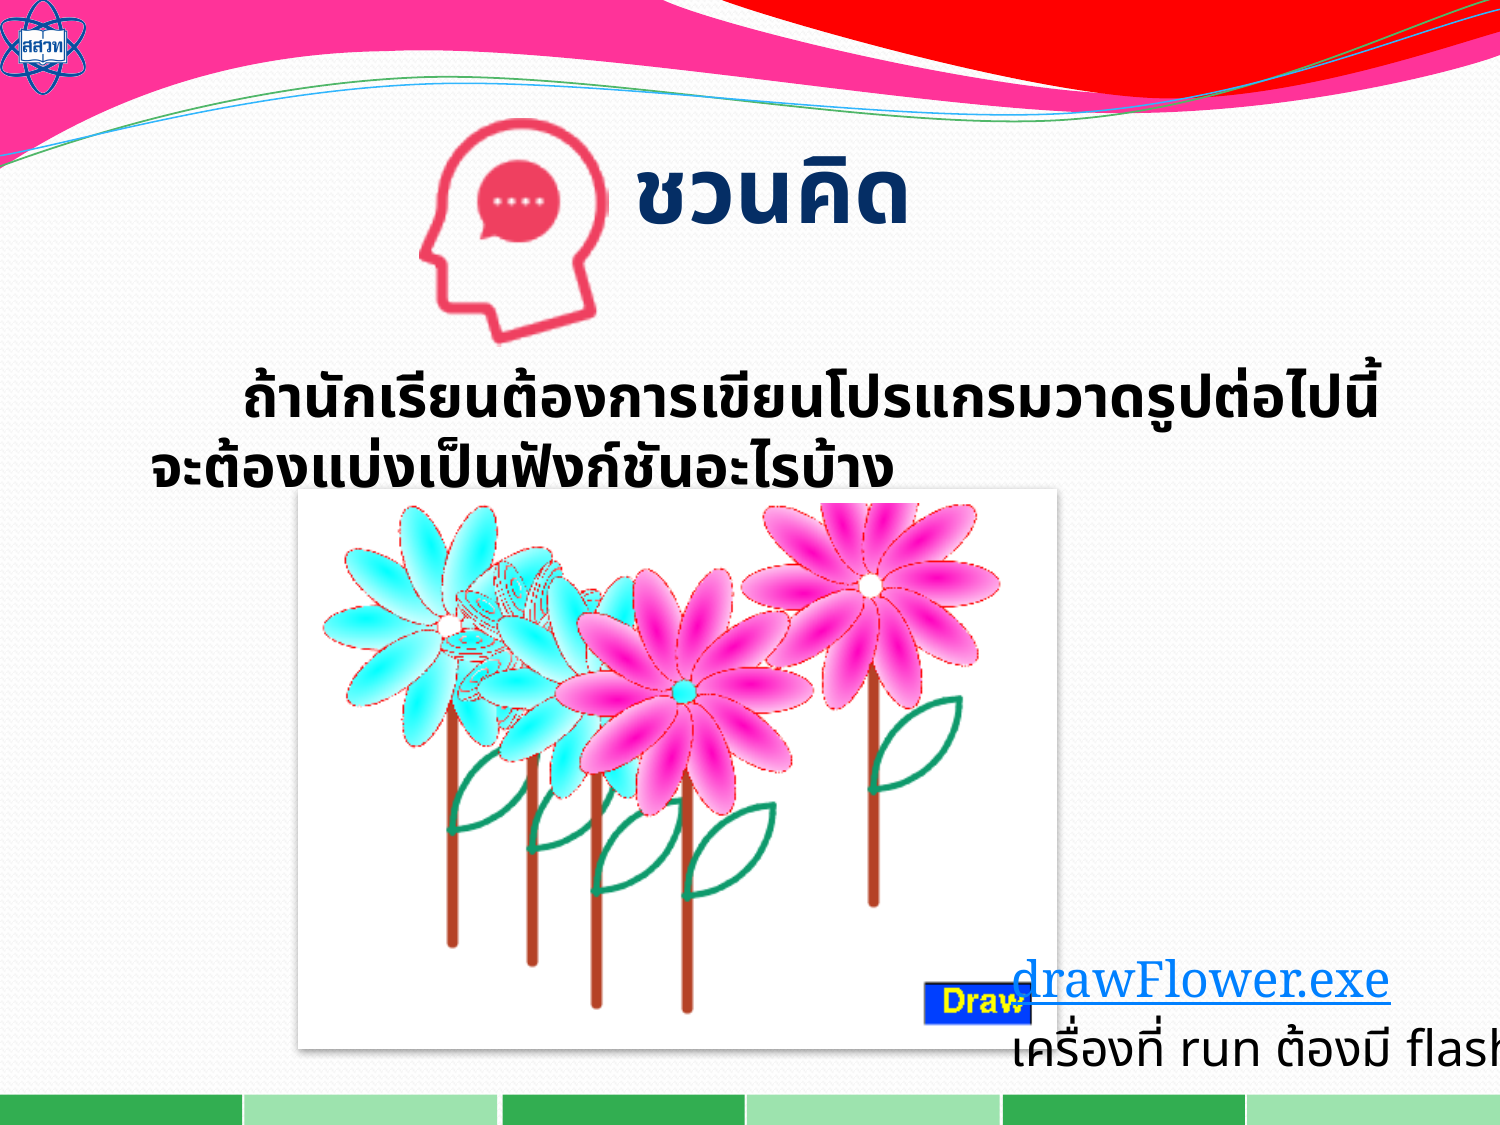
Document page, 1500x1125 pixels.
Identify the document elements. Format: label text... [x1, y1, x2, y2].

list ถ้านักเรียนต้องการเขียนโปรแกรมวาดรูปต่อไปนี้ จะต้องแบ่งเป็นฟังก์ชันอะไรบ้าง [76, 352, 1427, 652]
text_box กลุ่มวางแผนการวาดรูปตามจินตนาการ โดยแบ่งให้สมาชิกในกลุ่มช่วยกันวาดอย่างน้อยคนละ 1 รูป 2. เพื่อนำมาประกอบเป็นภาพของกลุ่ม แล้วกำหนดหน้าที่ในการวาดรูปของแต่ละคน 3. พร้อมตั้งชื่อฟังก์ชัน ลงในตารางต่อไปนี้ [996, 940, 1049, 1048]
table_cell [129, 352, 1415, 360]
text_box drawFlower.exe เครื่องที่ run ต้องมี flash [996, 940, 1500, 1084]
picture [0, 0, 86, 95]
picture [312, 503, 1043, 1035]
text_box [135, 66, 1411, 347]
